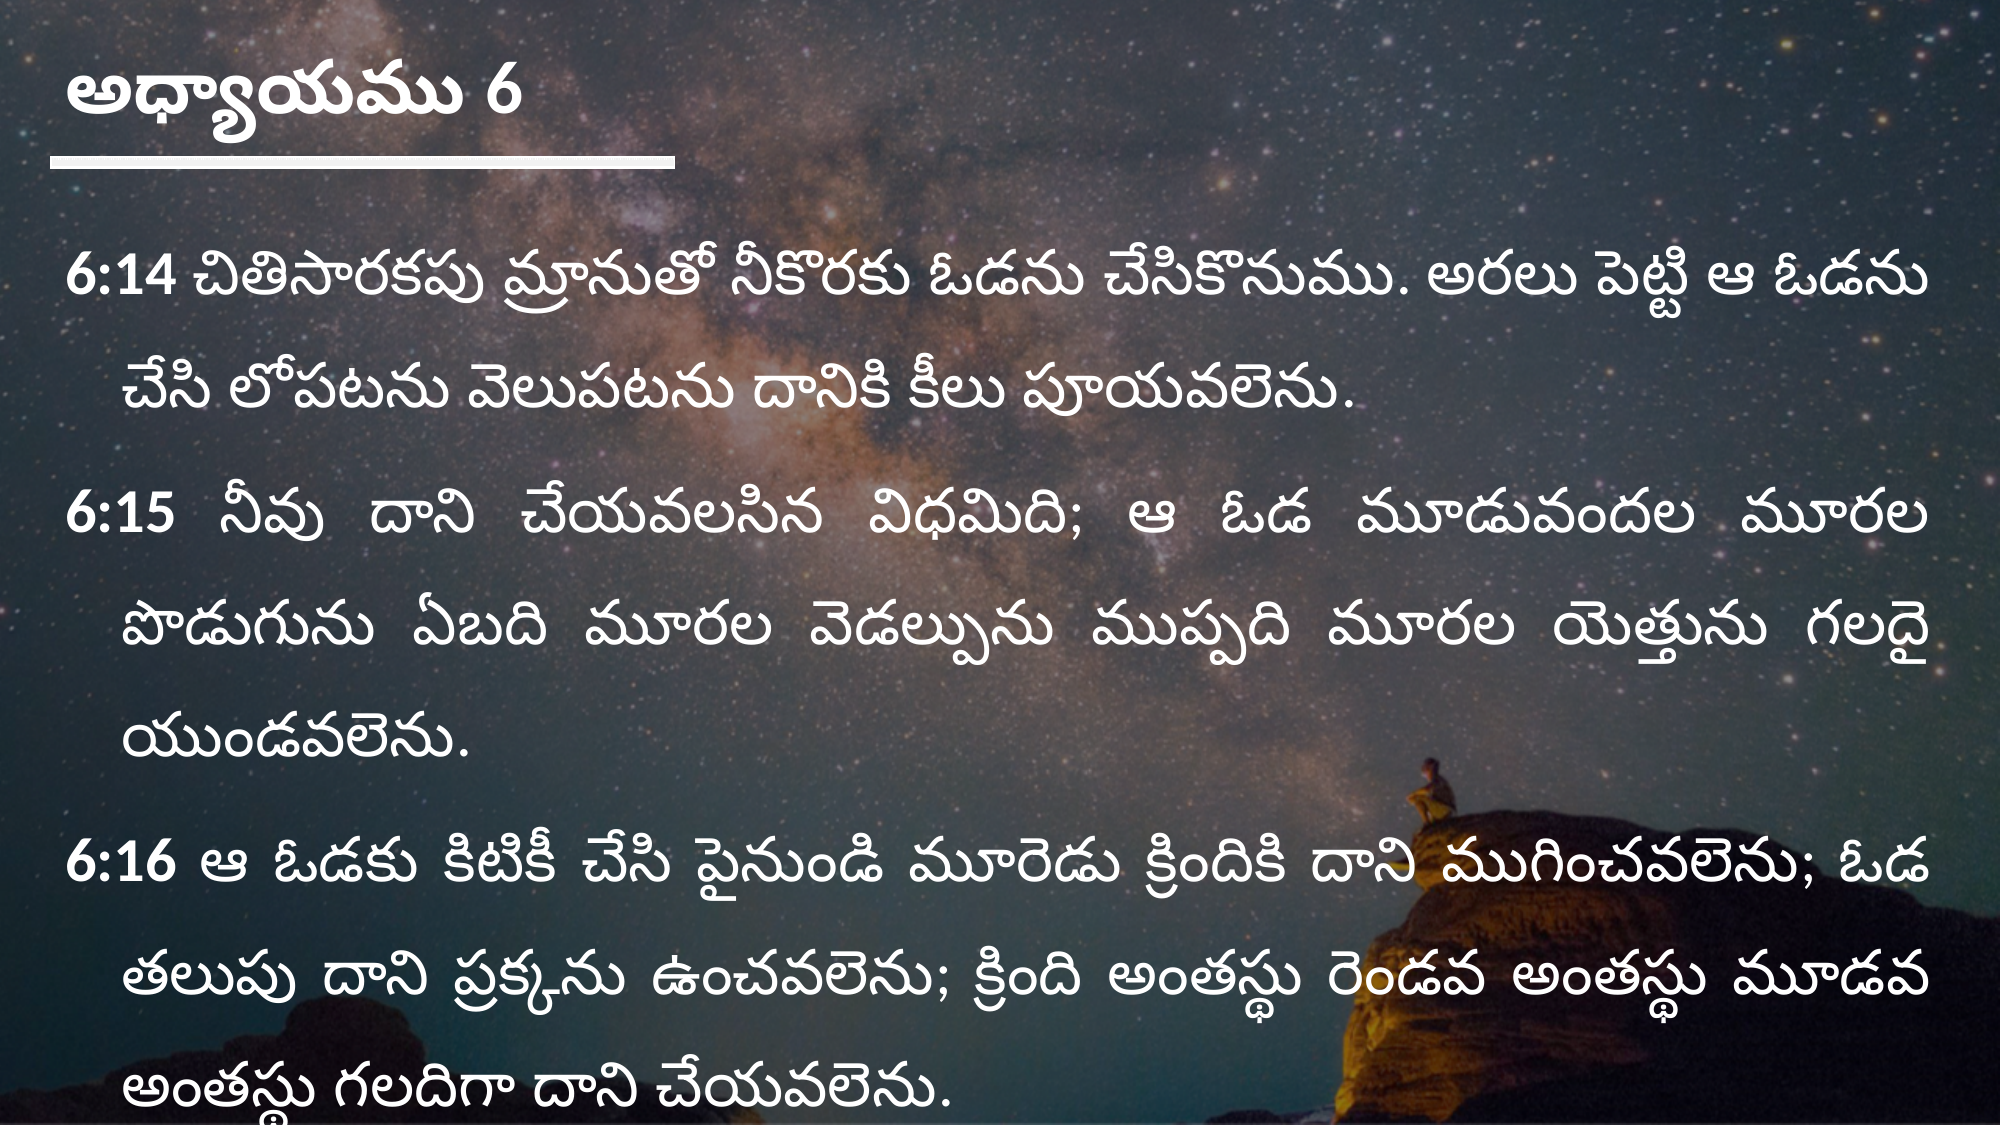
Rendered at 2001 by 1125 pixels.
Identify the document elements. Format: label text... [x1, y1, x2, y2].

picture [0, 0, 2000, 1125]
title అధ్యాయము 6 [50, 0, 1925, 167]
list 6:14 చితిసారకపు మ్రానుతో నీకొరకు ఓడను చేసికొనుము. అరలు పెట్టి ఆ ఓడను చేసి లోపటను వెలుపటను దానికి కీలు పూయవలెను. 6:15 నీవు దాని చేయవలసిన విధమిది; ఆ ఓడ మూడువందల మూరల పొడుగును ఏబది మూరల వెడల్పును ముప్పది మూరల యెత్తును గలదై యుండవలెను. 6:16 ఆ ఓడకు కిటికీ చేసి పైనుండి మూరెడు క్రిందికి దాని ముగించవలెను; ఓడ తలుపు దాని ప్రక్కను ఉంచవలెను; క్రింది అంతస్థు రెండవ అంతస్థు మూడవ అంతస్థు గలదిగా దాని చేయవలెను. [50, 187, 1946, 1063]
